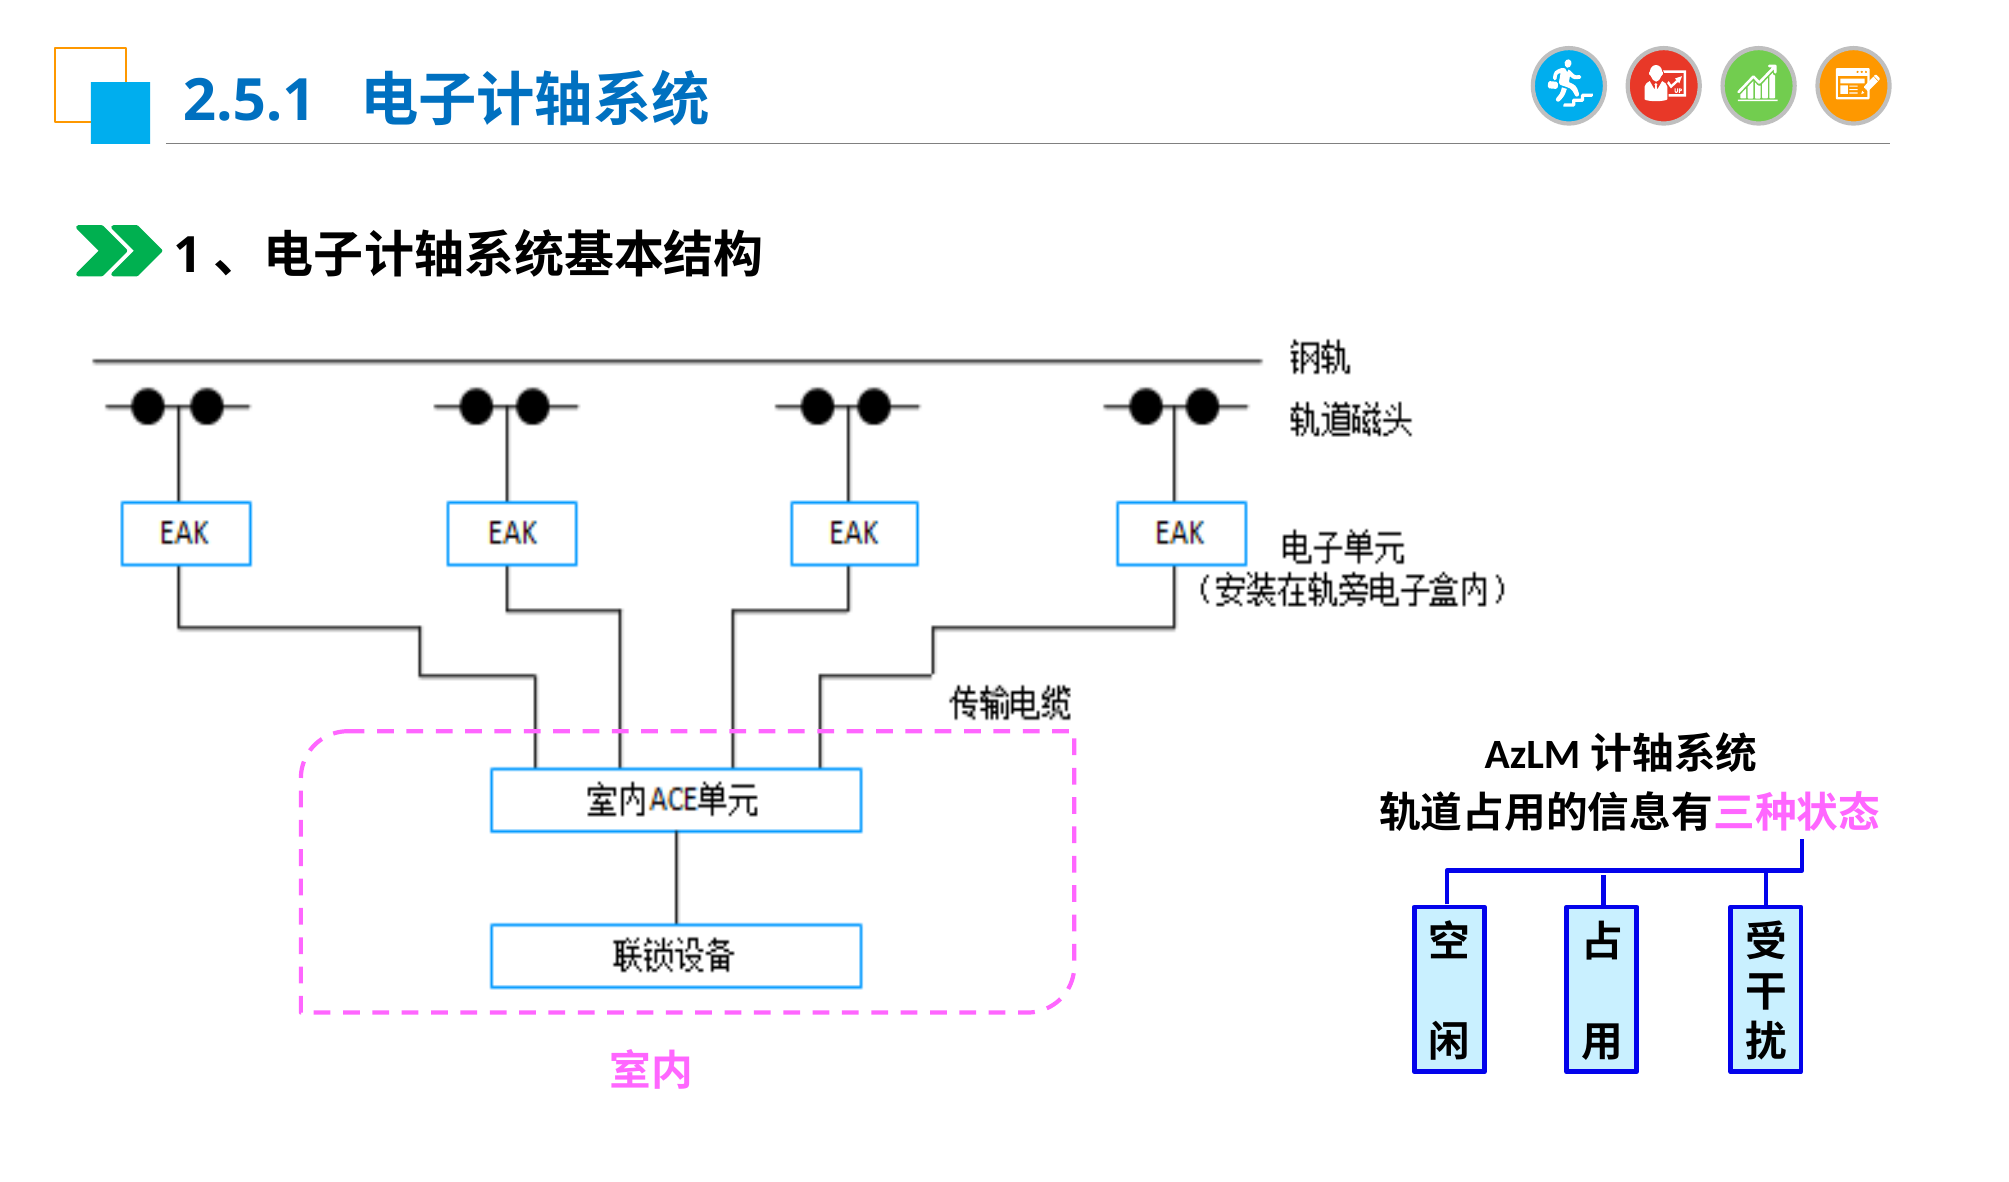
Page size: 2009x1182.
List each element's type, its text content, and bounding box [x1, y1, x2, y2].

text_box 室内 [594, 1035, 708, 1101]
text_box 2.5.1 电子计轴系统 [162, 51, 731, 142]
picture [77, 332, 1520, 1002]
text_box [1320, 719, 1927, 1074]
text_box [77, 215, 778, 292]
text_box [298, 1009, 1046, 1015]
